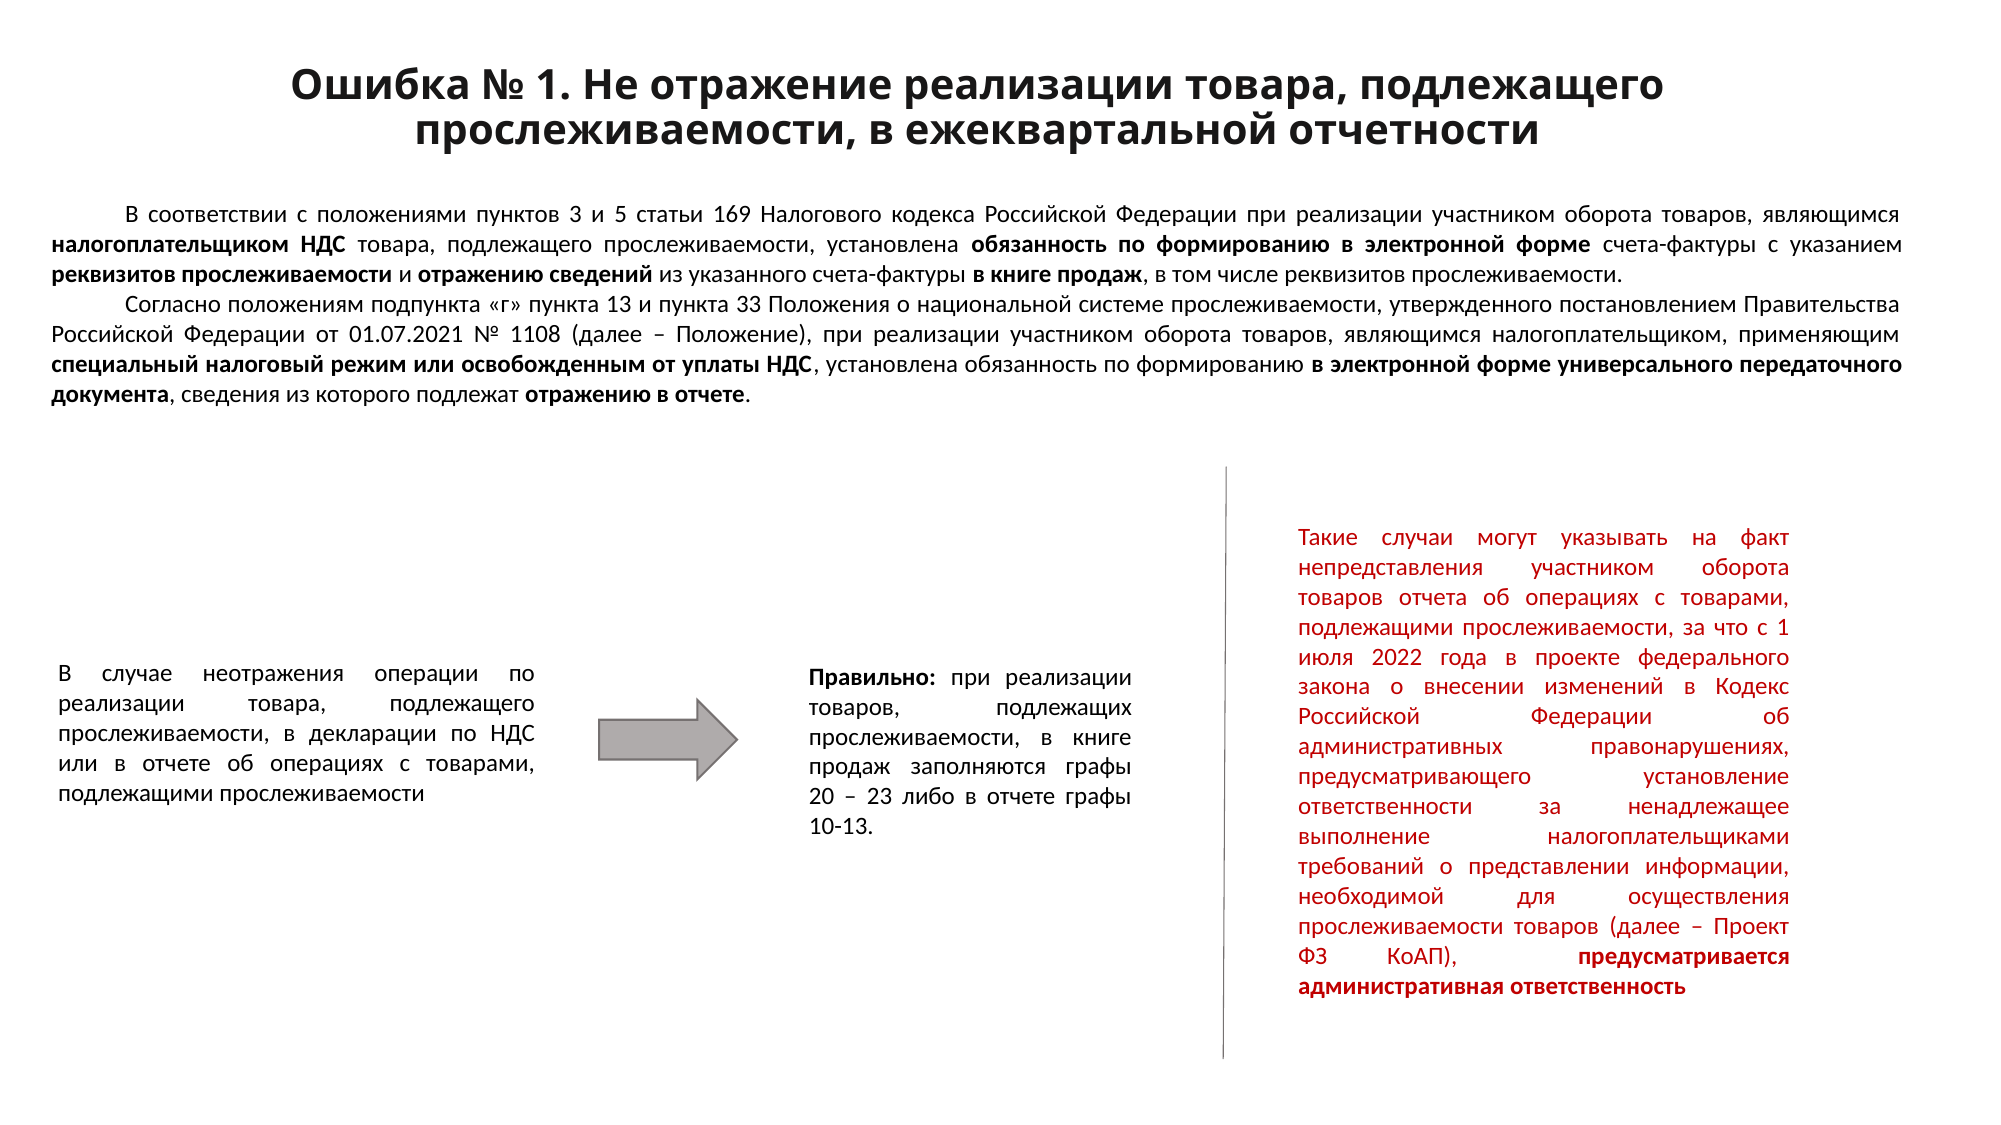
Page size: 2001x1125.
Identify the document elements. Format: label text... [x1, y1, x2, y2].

title Ошибка № 1. Не отражение реализации товара, подлежащего прослеживаемости, в ежеквартальной отчетности [114, 0, 1840, 190]
text_box [598, 697, 739, 782]
text_box Такие случаи могут указывать на факт непредставления участником оборота товаров отчета об операциях с товарами, подлежащими прослеживаемости, за что с 1 июля 2022 года в проекте федерального закона о внесении изменений в Кодекс Российской Федерации об административных правонарушениях, предусматривающего установление ответственности за ненадлежащее выполнение налогоплательщиками требований о представлении информации, необходимой для осуществления прослеживаемости товаров (далее – Проект ФЗ КоАП), предусматривается административная ответственность [1283, 512, 1805, 1007]
text_box В случае неотражения операции по реализации товара, подлежащего прослеживаемости, в декларации по НДС или в отчете об операциях с товарами, подлежащими прослеживаемости [43, 649, 551, 814]
text_box В соответствии с положениями пунктов 3 и 5 статьи 169 Налогового кодекса Российской Федерации при реализации участником оборота товаров, являющимся налогоплательщиком НДС товара, подлежащего прослеживаемости, установлена обязанность по формированию в электронной форме счета-фактуры с указанием реквизитов прослеживаемости и отражению сведений из указанного счета-фактуры в книге продаж, в том числе реквизитов прослеживаемости. Согласно положениям подпункта «г» пункта 13 и пункта 33 Положения о национальной системе прослеживаемости, утвержденного постановлением Правительства Российской Федерации от 01.07.2021 № 1108 (далее – Положение), при реализации участником оборота товаров, являющимся налогоплательщиком, применяющим специальный налоговый режим или освобожденным от уплаты НДС, установлена обязанность по формированию в электронной форме универсального передаточного документа, сведения из которого подлежат отражению в отчете. [36, 190, 1918, 415]
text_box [1223, 466, 1227, 1060]
text_box Правильно: при реализации товаров, подлежащих прослеживаемости, в книге продаж заполняются графы 20 – 23 либо в отчете графы 10-13. [794, 652, 1148, 848]
